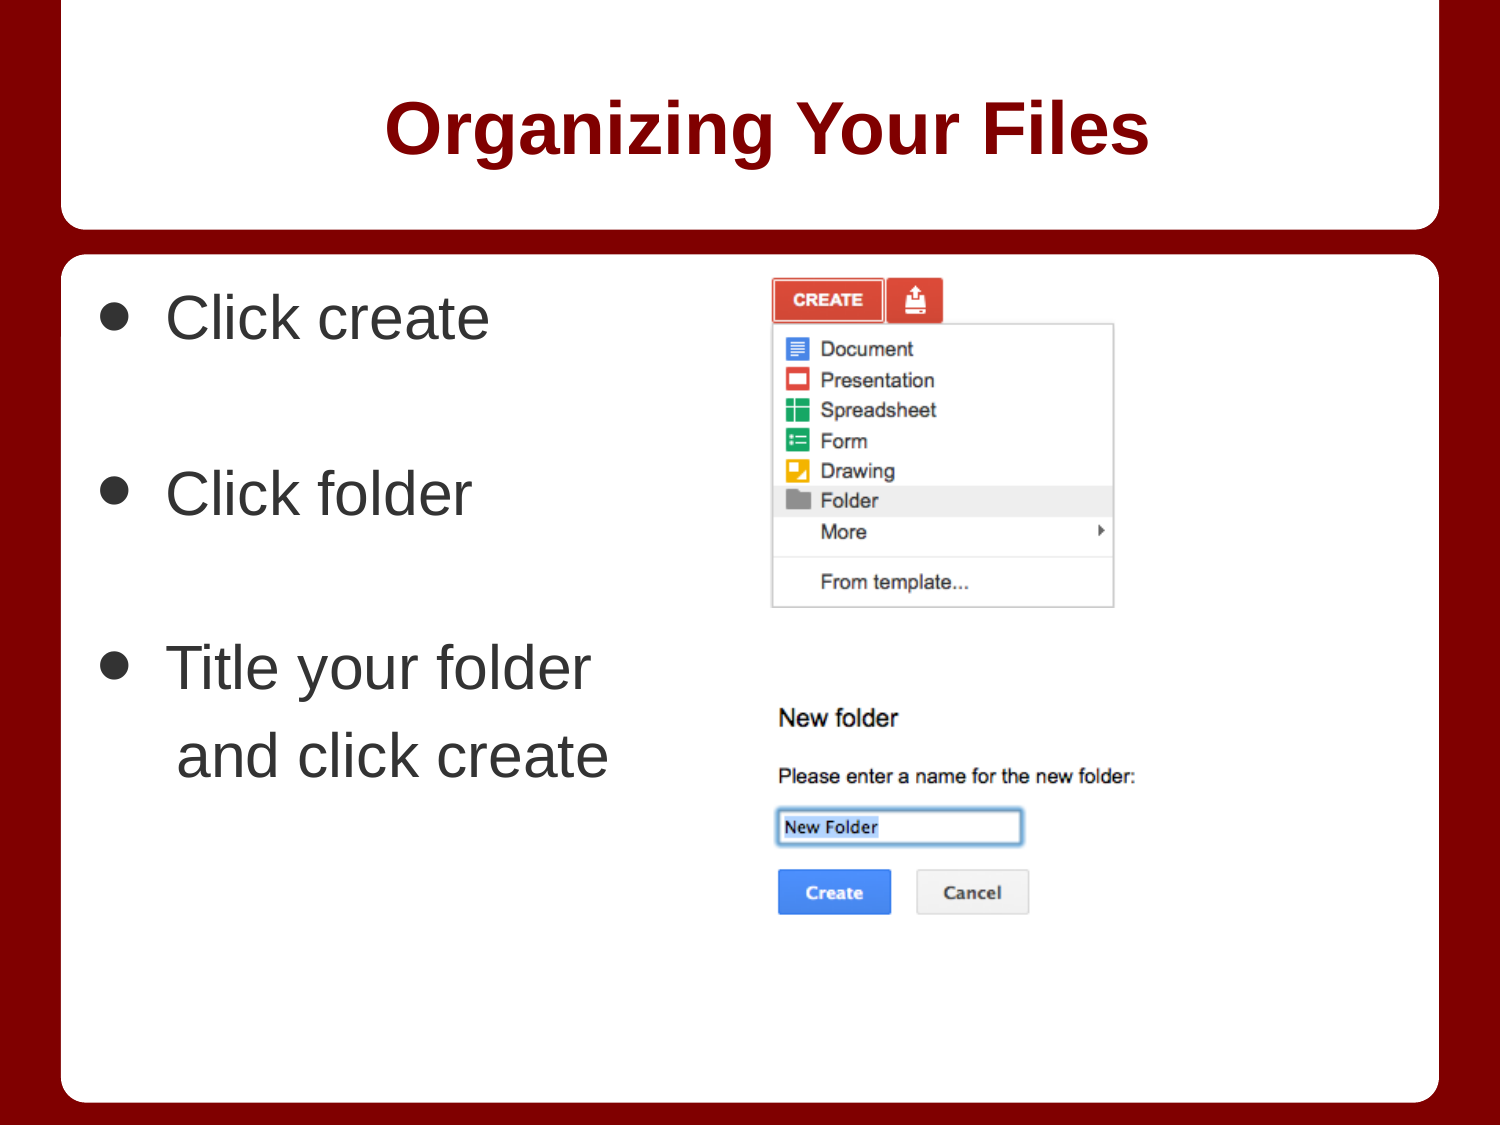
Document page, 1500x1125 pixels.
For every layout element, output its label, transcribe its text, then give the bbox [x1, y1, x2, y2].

text_box [769, 275, 1116, 609]
text_box [769, 702, 1149, 940]
list Click create Click folder Title your folder and click create [75, 262, 1425, 980]
title Organizing Your Files [75, 15, 1425, 234]
